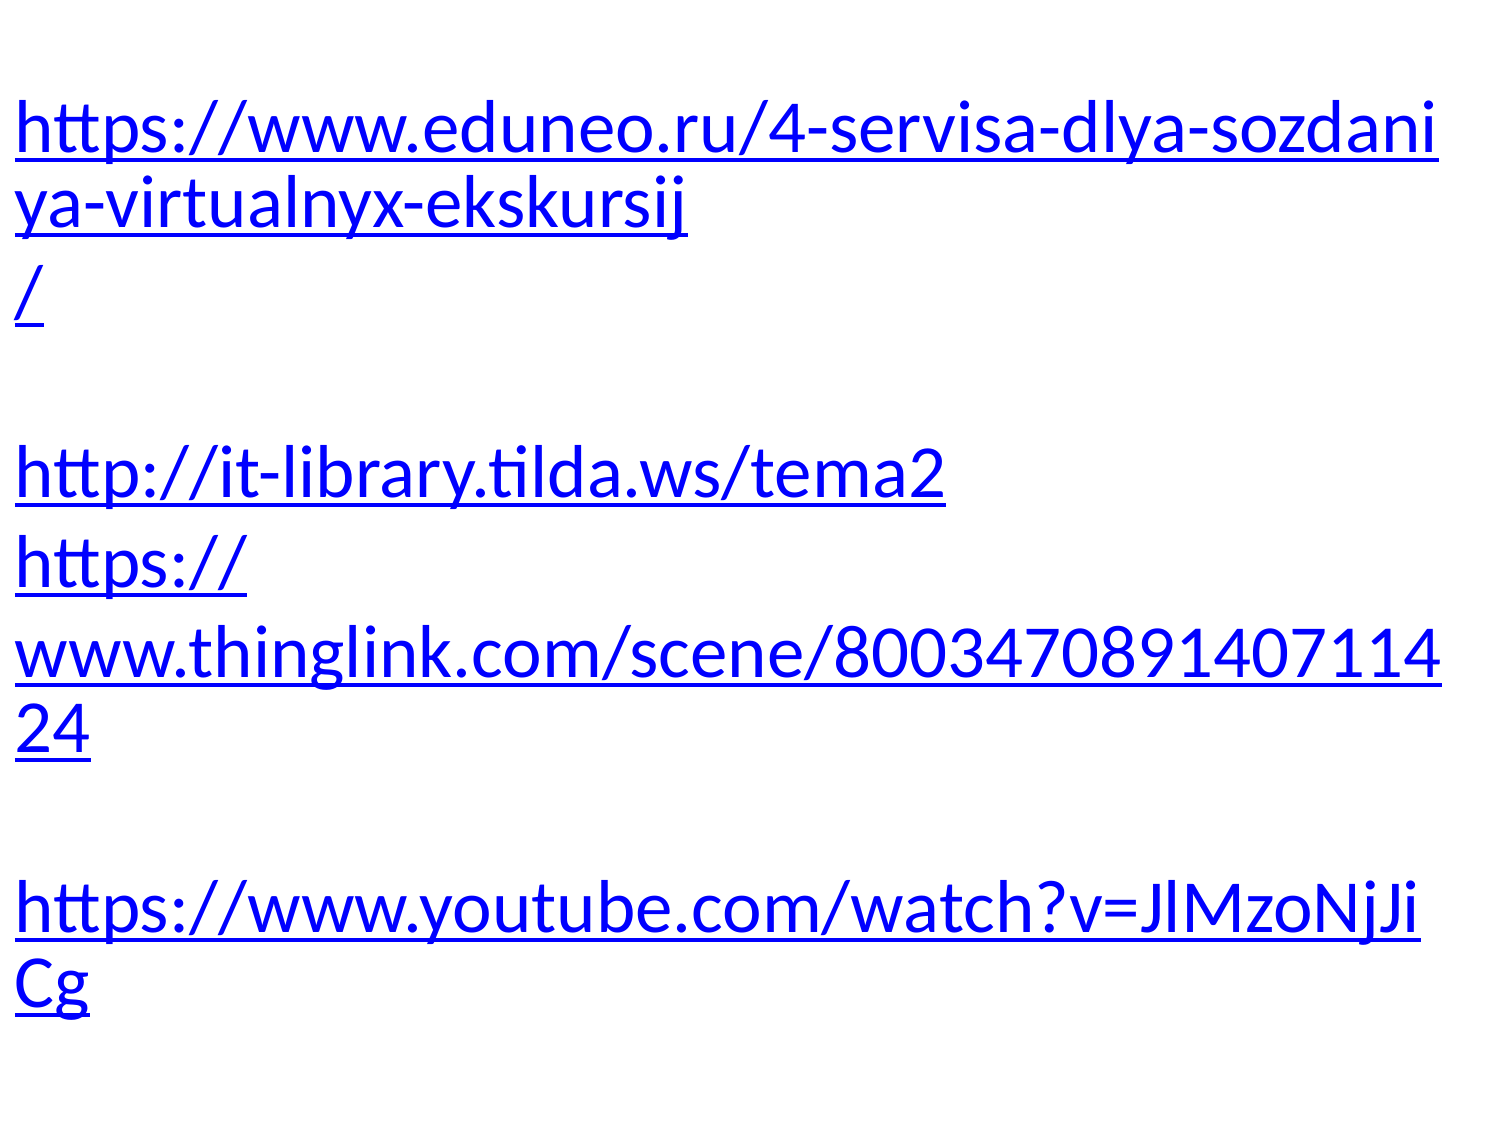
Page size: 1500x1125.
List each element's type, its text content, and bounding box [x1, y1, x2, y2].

text_box https://www.eduneo.ru/4-servisa-dlya-sozdaniya-virtualnyx-ekskursij/ http://it-library.tilda.ws/tema2 https://www.thinglink.com/scene/800347089140711424 https://www.youtube.com/watch?v=JlMzoNjJiCg [0, 70, 1465, 805]
